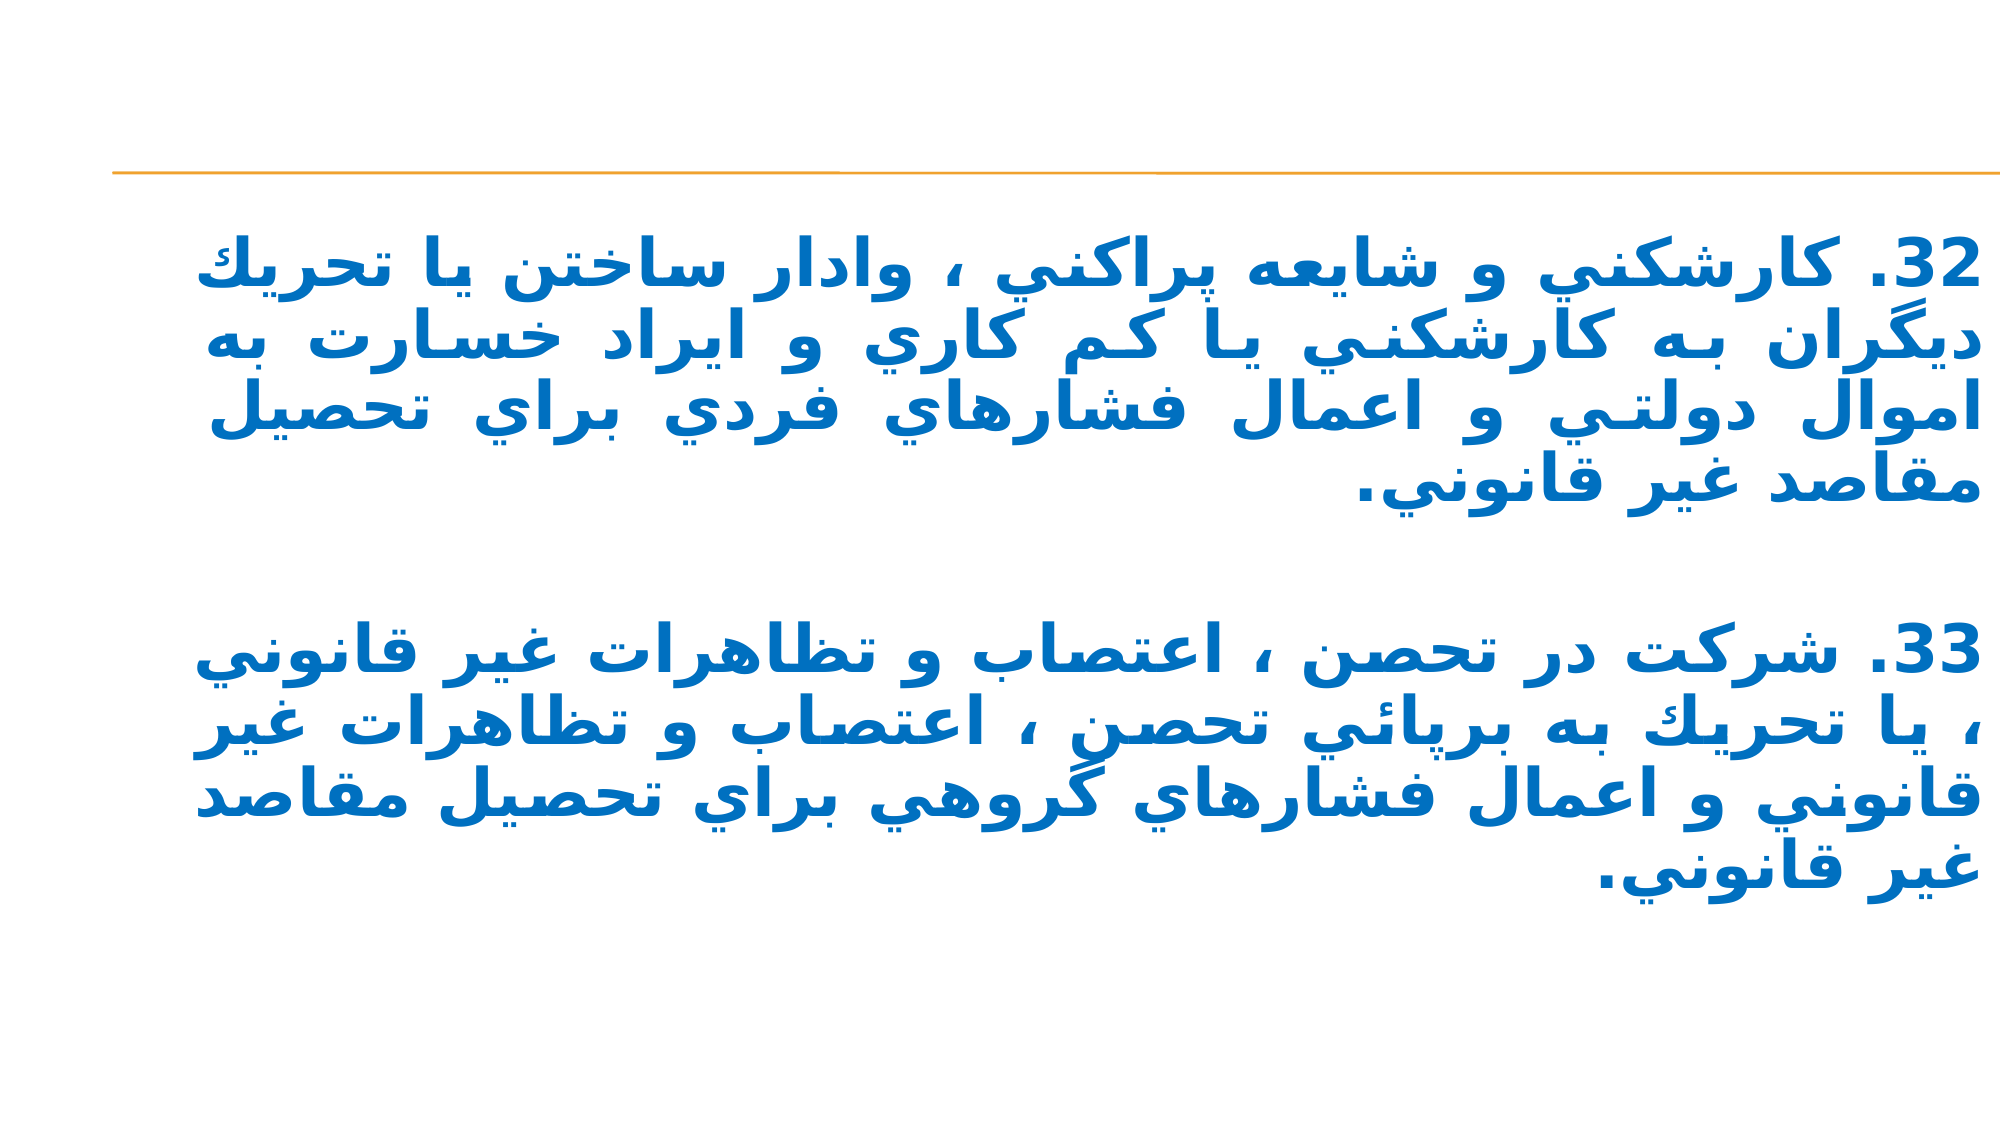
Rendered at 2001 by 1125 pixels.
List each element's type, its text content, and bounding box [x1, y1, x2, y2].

list 32. كارشكني و شايعه پراكني ، وادار ساختن يا تحريك ديگران به كارشكني يا كم كاري و ايراد خسارت به اموال دولتي و اعمال فشارهاي فردي براي تحصيل مقاصد غير قانوني. 33. شركت در تحصن ، اعتصاب و تظاهرات غير قانوني ، يا تحريك به برپائي تحصن ، اعتصاب و تظاهرات غير قانوني و اعمال فشارهاي گروهي براي تحصيل مقاصد غير قانوني. [176, 42, 2000, 1125]
